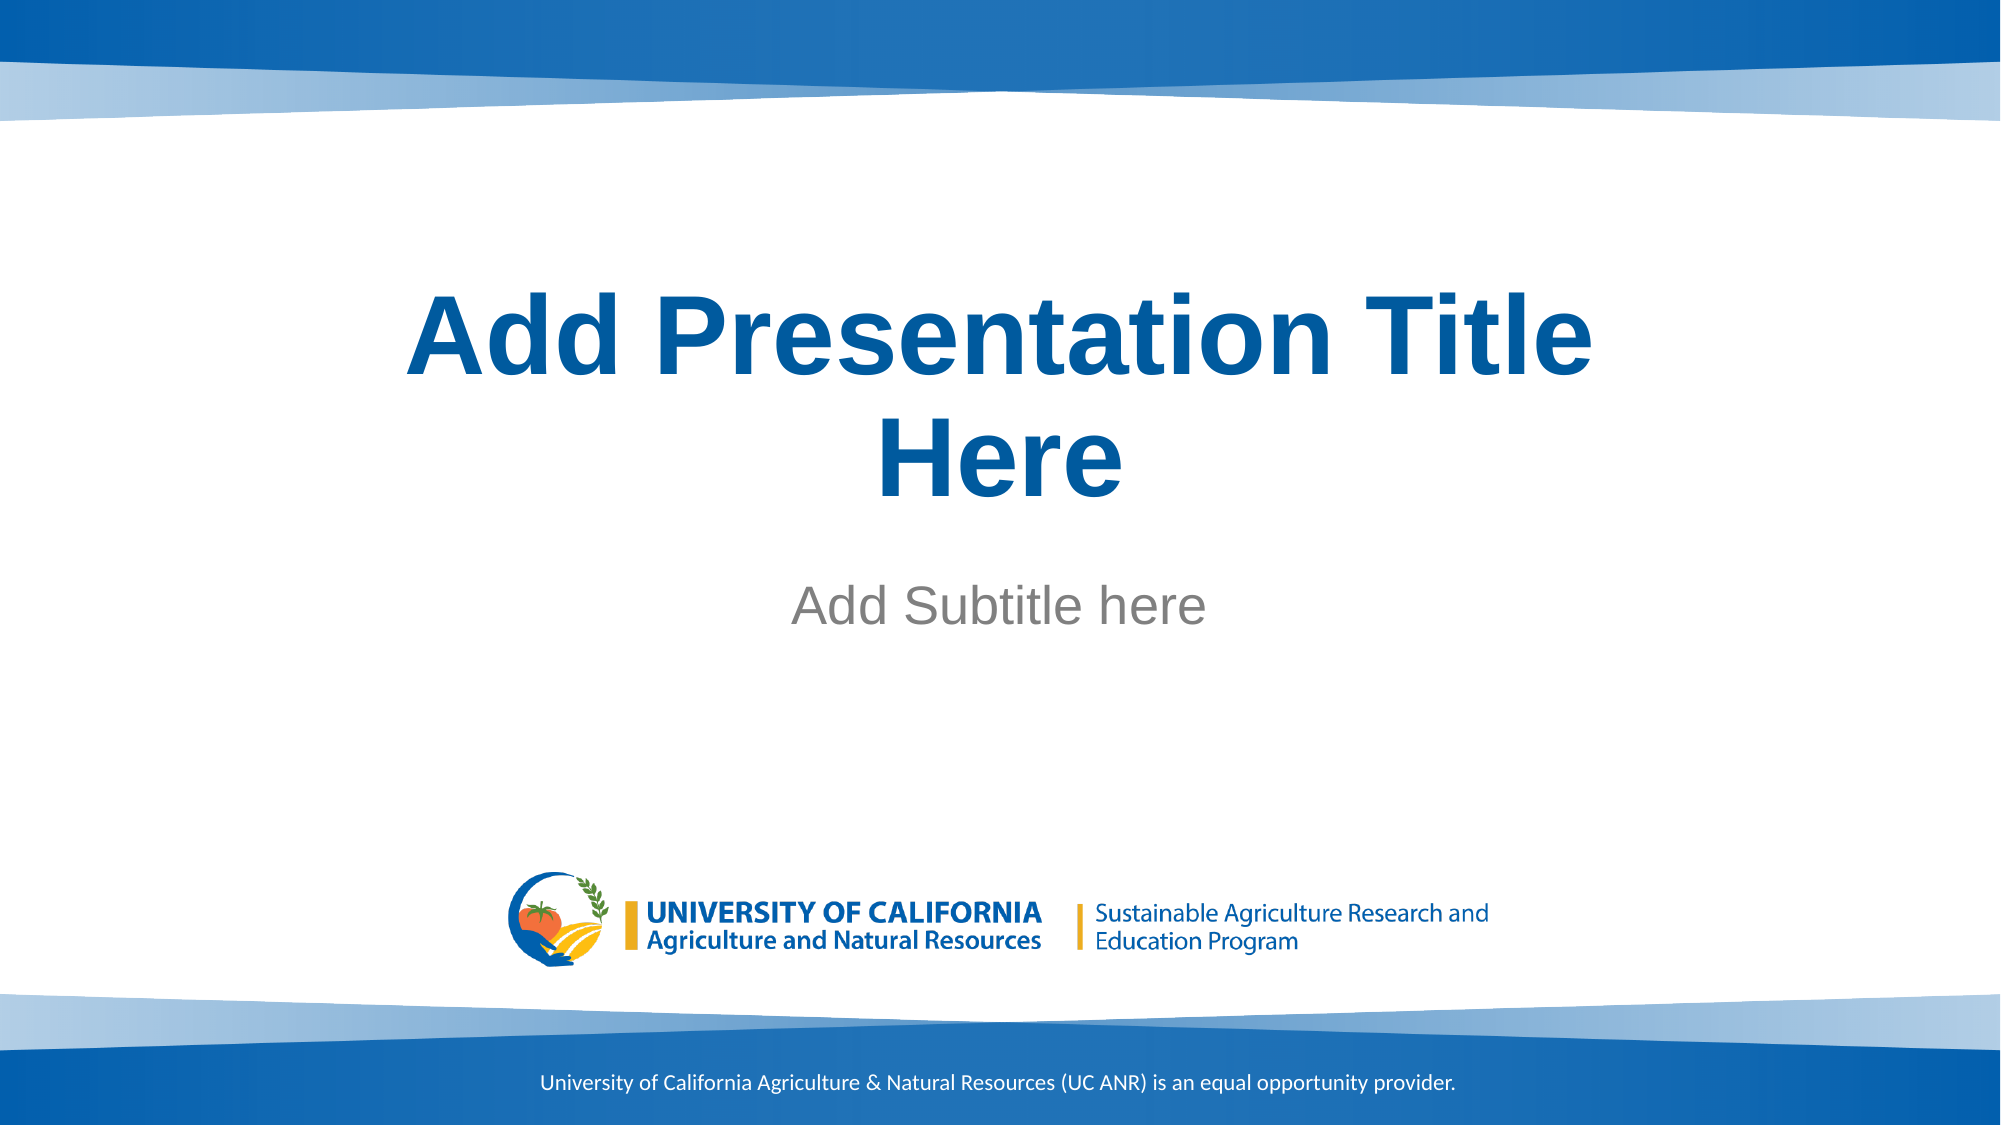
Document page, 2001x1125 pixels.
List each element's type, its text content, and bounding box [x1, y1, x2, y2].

subtitle Add Subtitle here [249, 569, 1750, 842]
picture [0, 0, 2001, 143]
title Add Presentation Title Here [249, 136, 1750, 529]
picture [0, 842, 2001, 1125]
